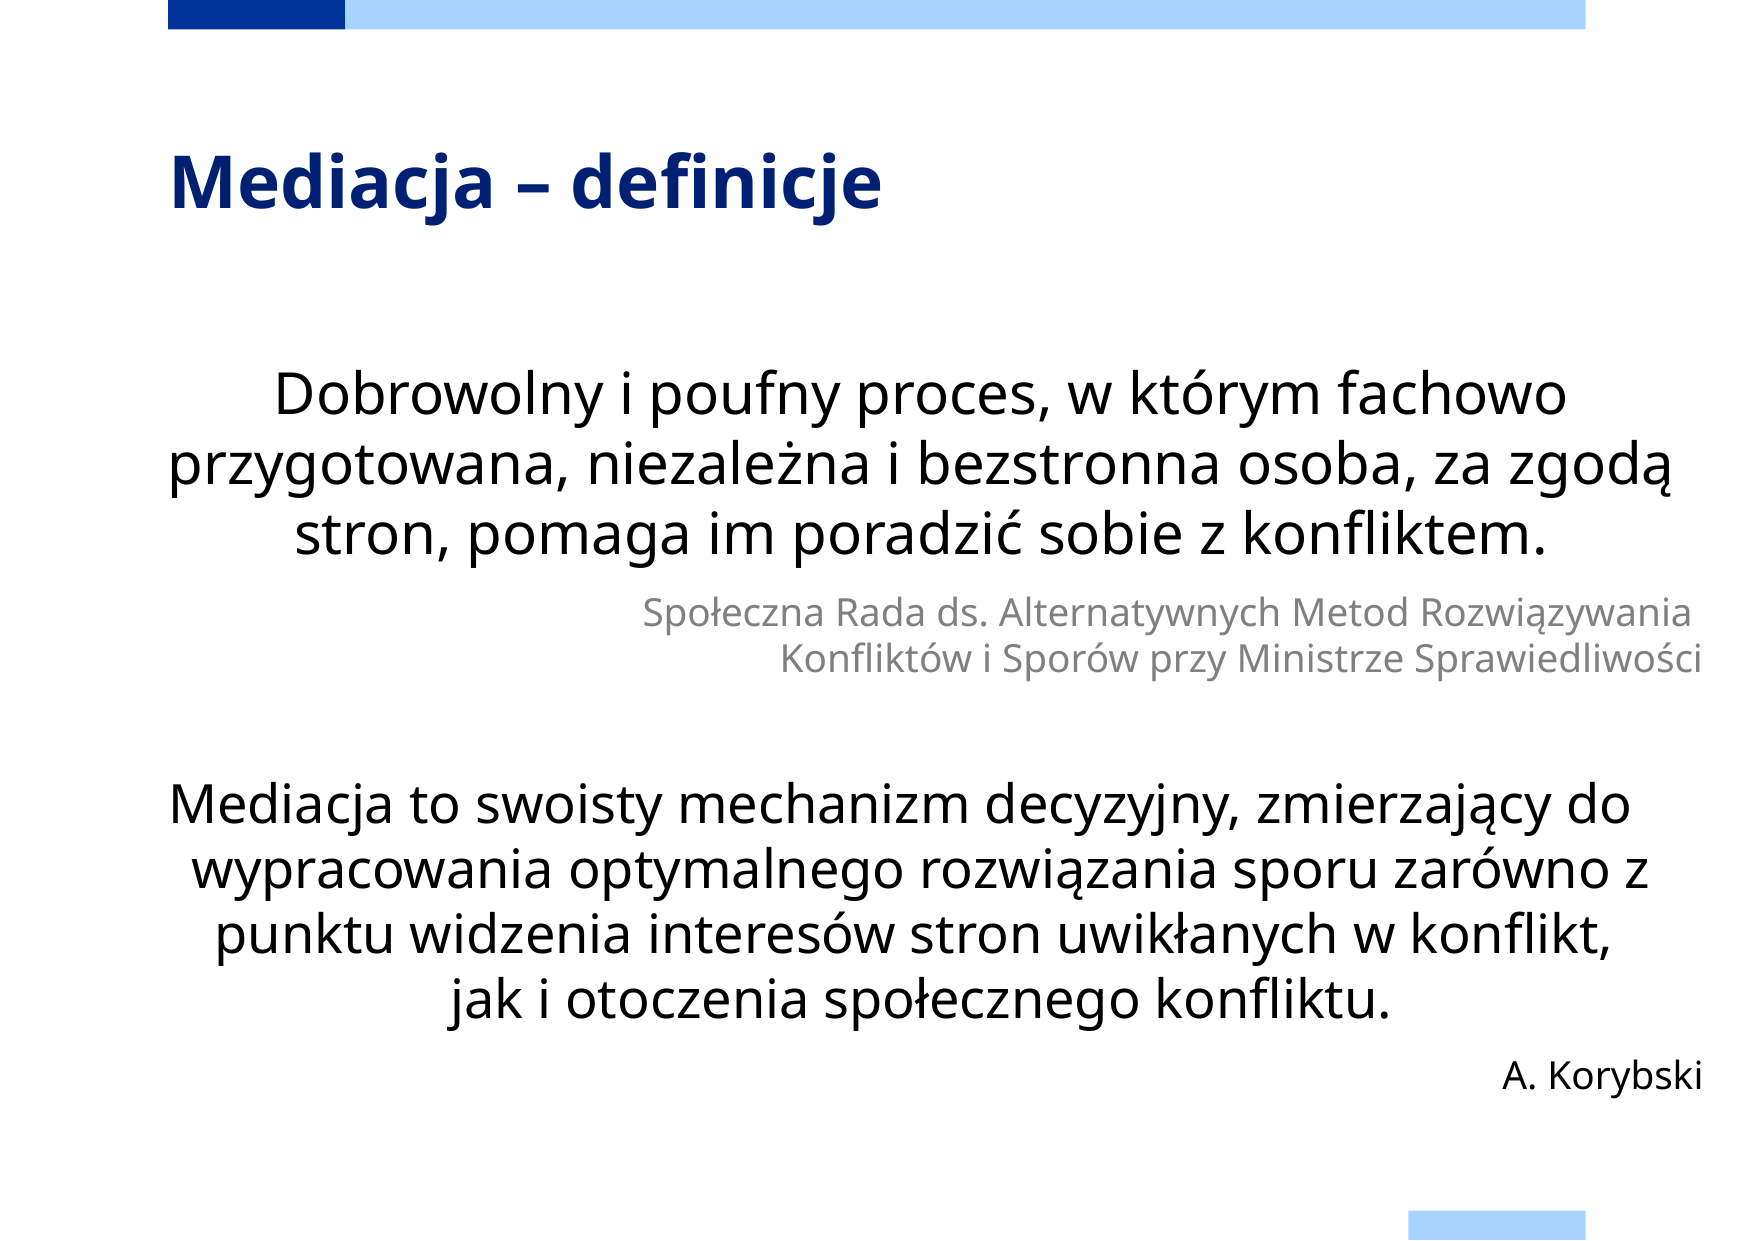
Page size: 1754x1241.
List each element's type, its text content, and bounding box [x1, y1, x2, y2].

title Mediacja – definicje [168, 147, 1586, 325]
list Dobrowolny i poufny proces, w którym fachowo przygotowana, niezależna i bezstronna osoba, za zgodą stron, pomaga im poradzić sobie z konfliktem. Społeczna Rada ds. Alternatywnych Metod Rozwiązywania Konfliktów i Sporów przy Ministrze Sprawiedliwości Mediacja to swoisty mechanizm decyzyjny, zmierzający do wypracowania optymalnego rozwiązania sporu zarówno z punktu widzenia interesów stron uwikłanych w konflikt, jak i otoczenia społecznego konfliktu. A. Korybski [97, 356, 1704, 1176]
